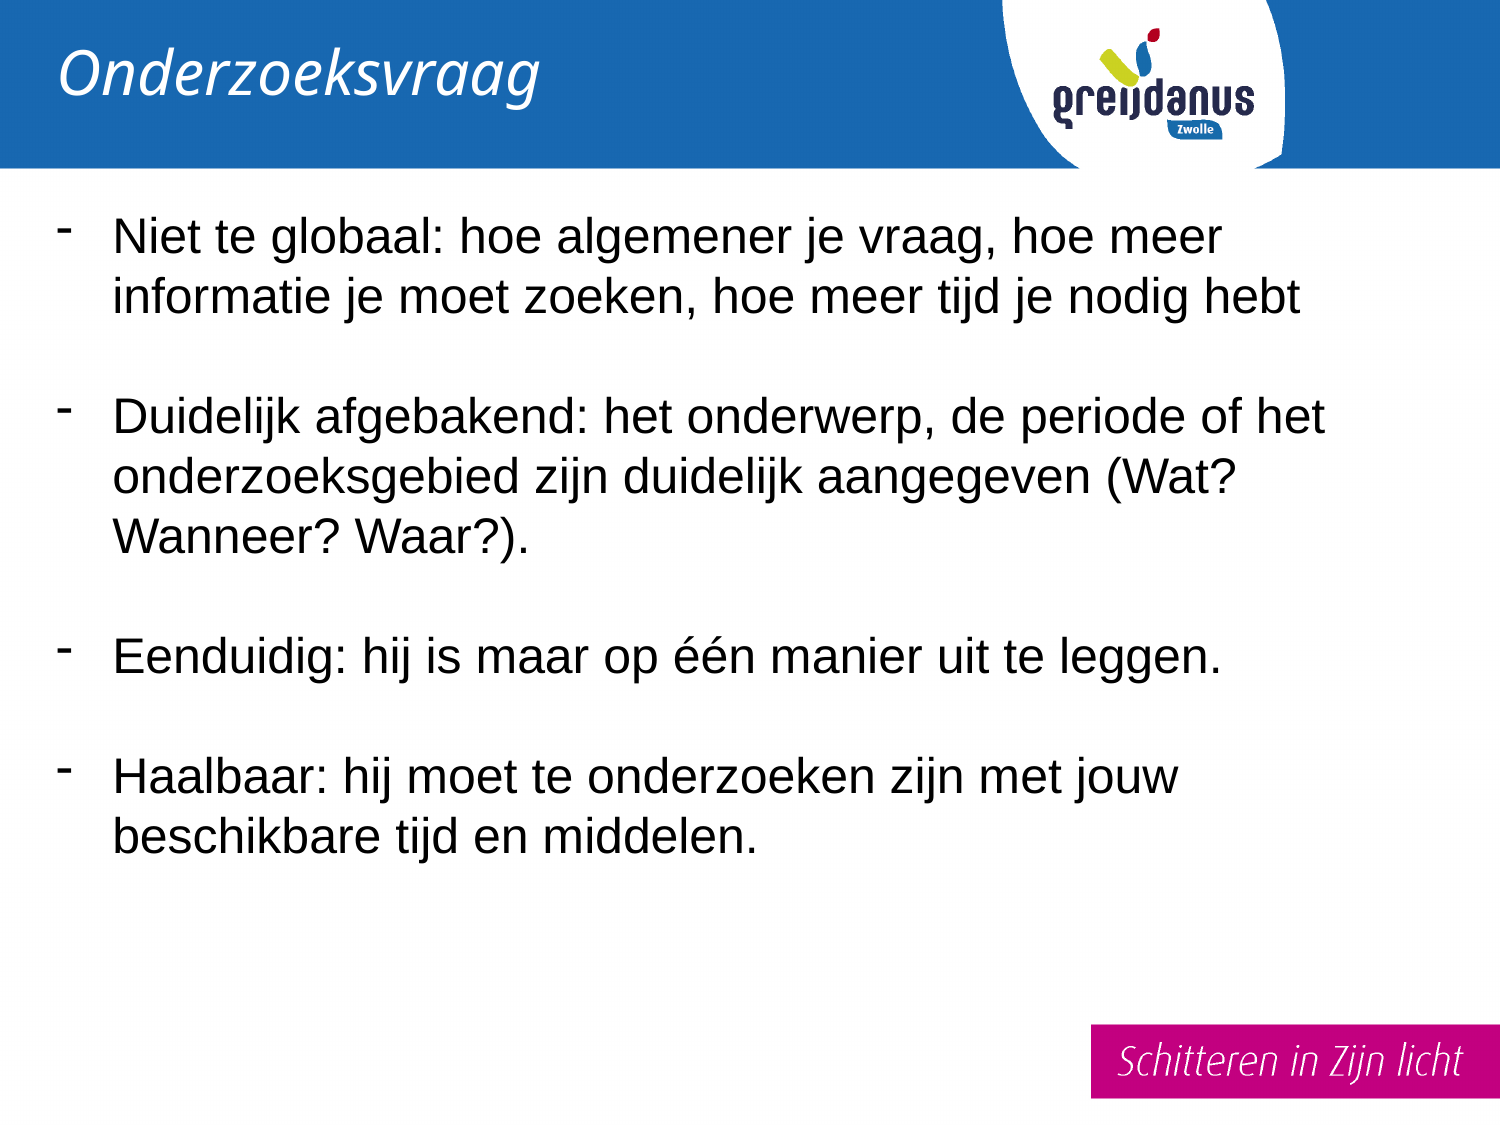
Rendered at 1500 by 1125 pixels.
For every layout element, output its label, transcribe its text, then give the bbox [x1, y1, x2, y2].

picture [0, 0, 1500, 1125]
subtitle Niet te globaal: hoe algemener je vraag, hoe meer informatie je moet zoeken, hoe meer tijd je nodig hebt Duidelijk afgebakend: het onderwerp, de periode of het onderzoeksgebied zijn duidelijk aangegeven (Wat? Wanneer? Waar?). Eenduidig: hij is maar op één manier uit te leggen. Haalbaar: hij moet te onderzoeken zijn met jouw beschikbare tijd en middelen. [41, 196, 1388, 1000]
title Onderzoeksvraag [41, 25, 975, 138]
